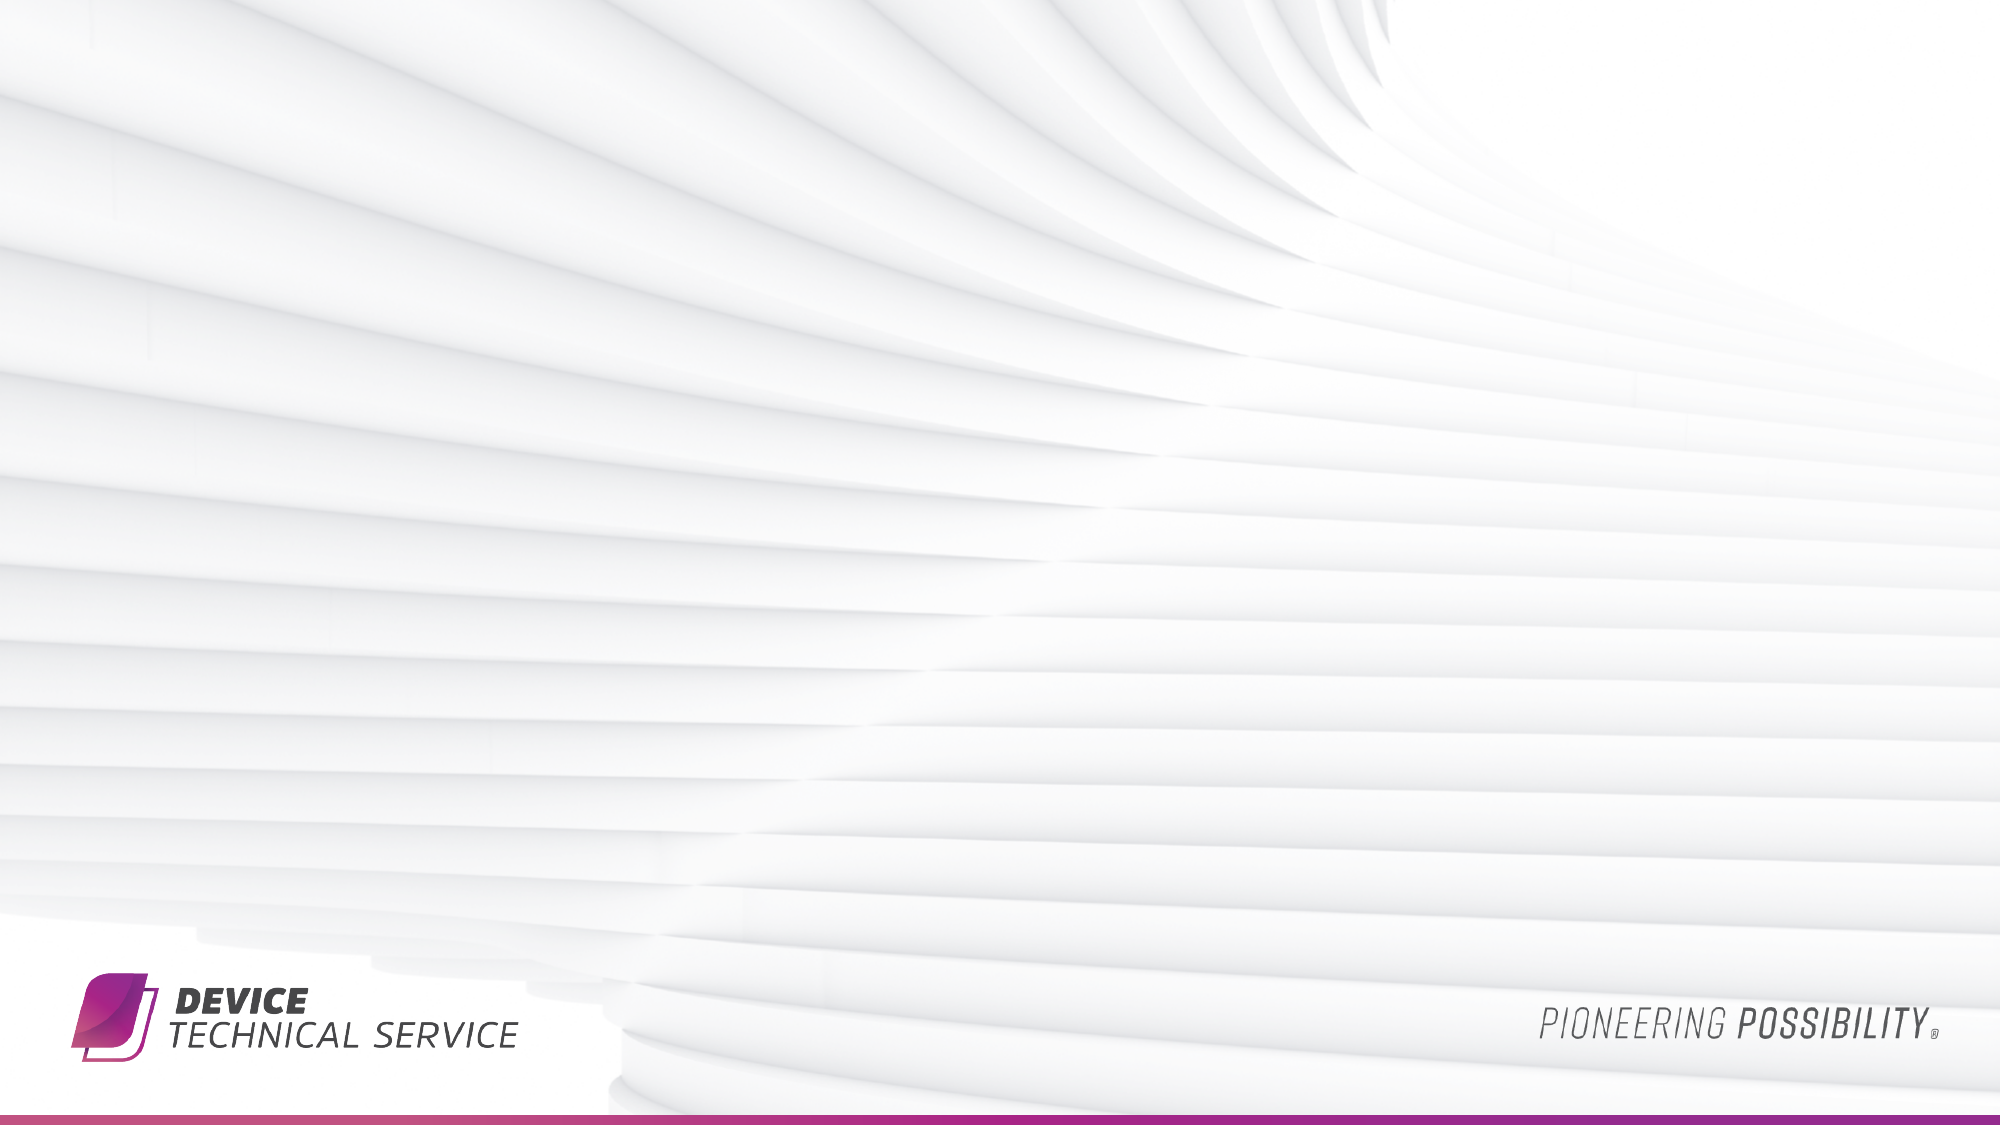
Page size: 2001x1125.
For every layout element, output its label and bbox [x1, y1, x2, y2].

picture [0, 973, 2000, 1125]
